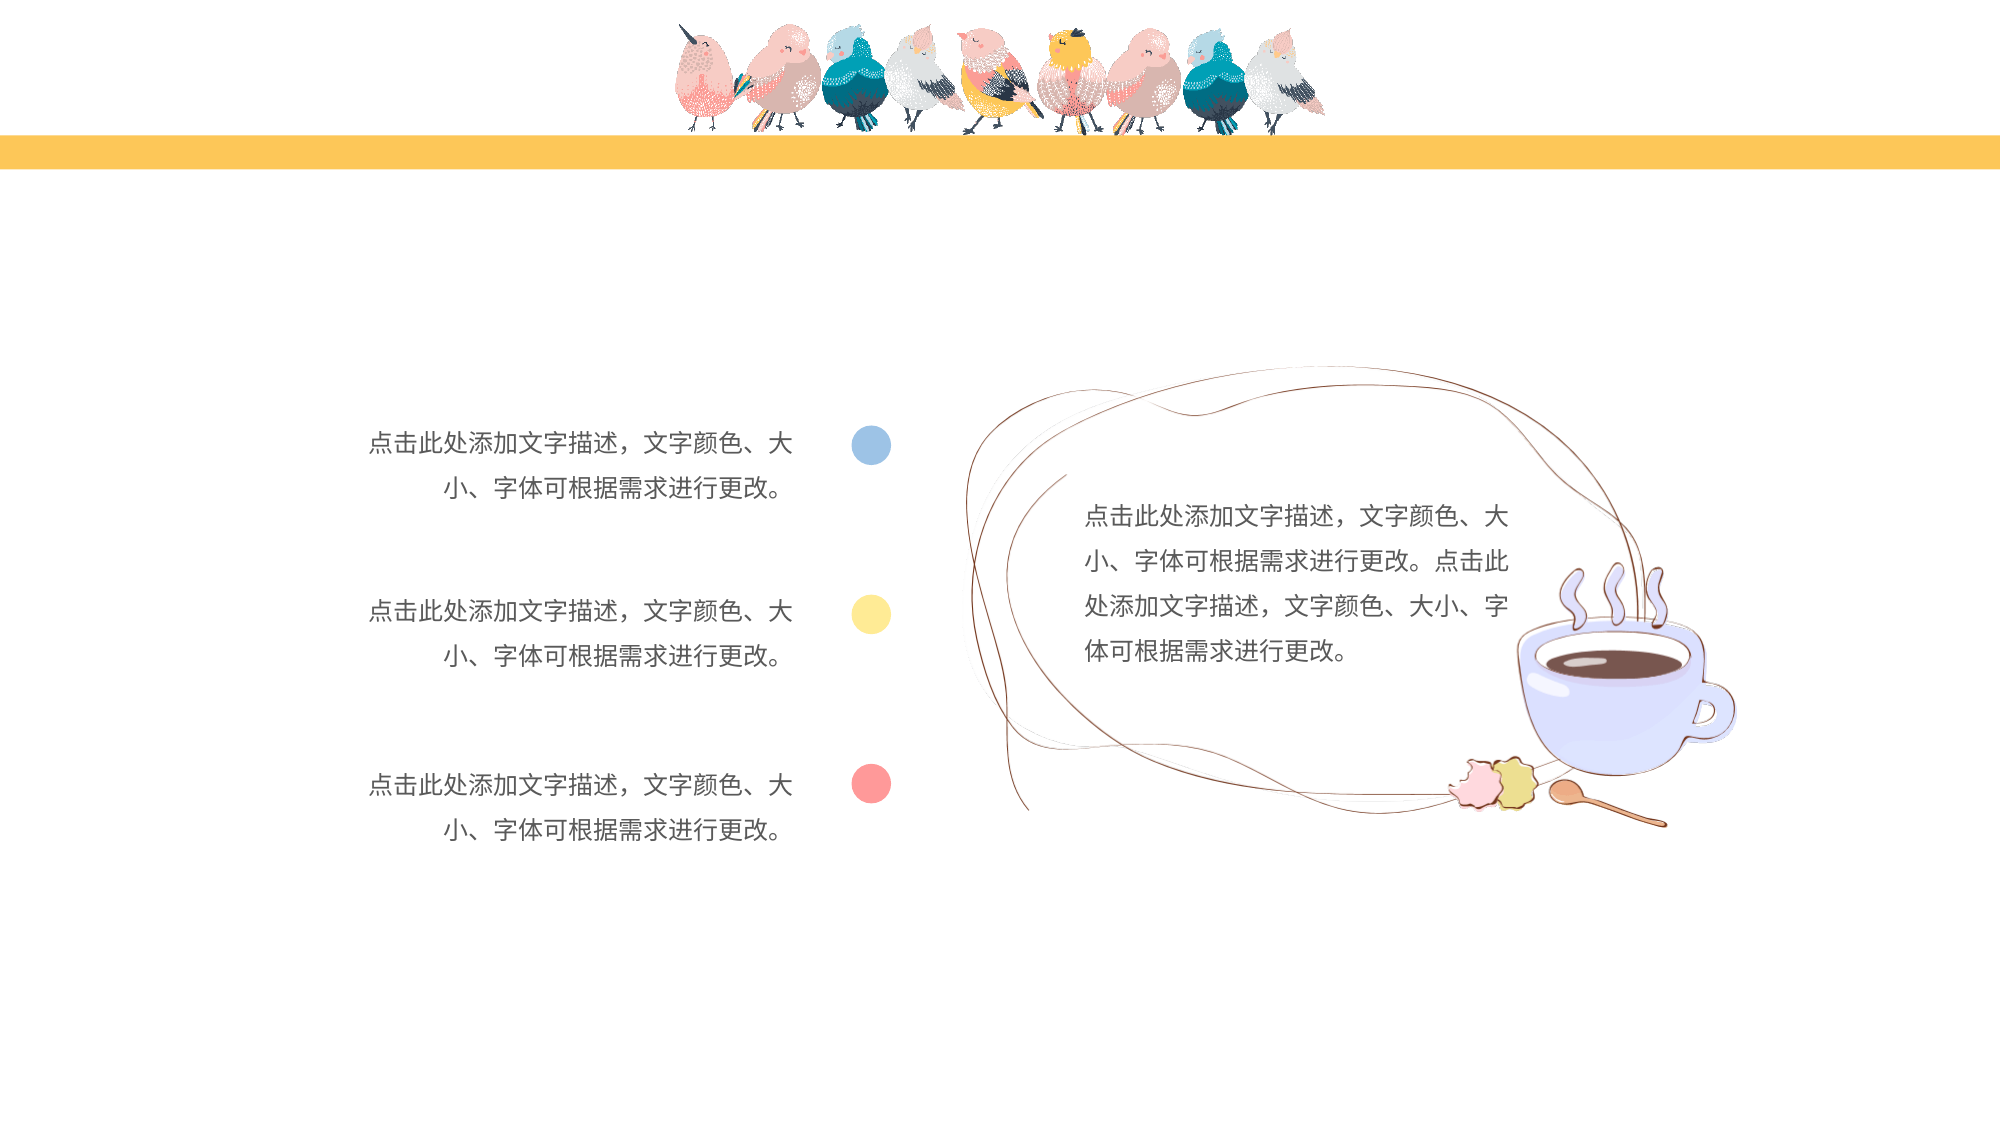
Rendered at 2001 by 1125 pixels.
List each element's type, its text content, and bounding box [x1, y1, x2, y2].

text_box [851, 763, 892, 804]
text_box 点击此处添加文字描述，文字颜色、大小、字体可根据需求进行更改。 [336, 405, 809, 511]
text_box [0, 134, 2000, 171]
text_box [851, 594, 892, 635]
picture [962, 366, 1737, 828]
text_box 点击此处添加文字描述，文字颜色、大小、字体可根据需求进行更改。 [336, 573, 809, 678]
text_box [851, 425, 892, 466]
text_box 点击此处添加文字描述，文字颜色、大小、字体可根据需求进行更改。 [336, 747, 809, 852]
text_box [674, 24, 1325, 136]
